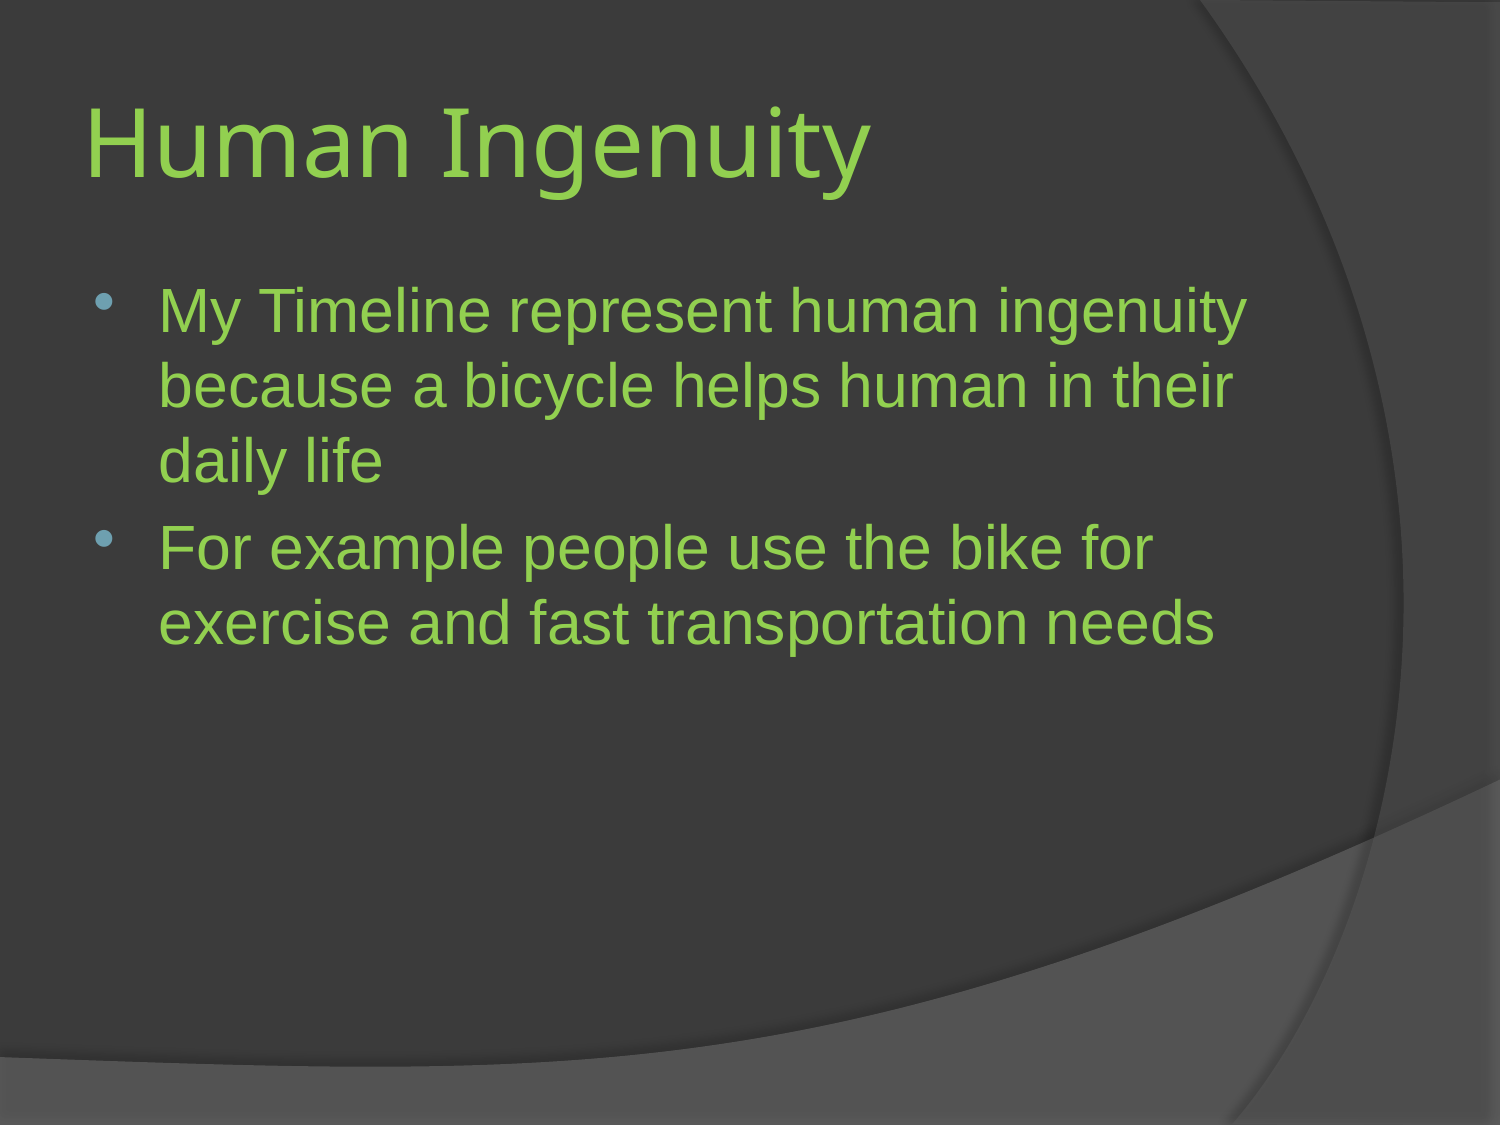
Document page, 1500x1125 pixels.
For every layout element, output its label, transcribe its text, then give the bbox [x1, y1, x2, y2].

list My Timeline represent human ingenuity because a bicycle helps human in their daily life For example people use the bike for exercise and fast transportation needs [75, 262, 1300, 1005]
title Human Ingenuity [75, 45, 1300, 233]
